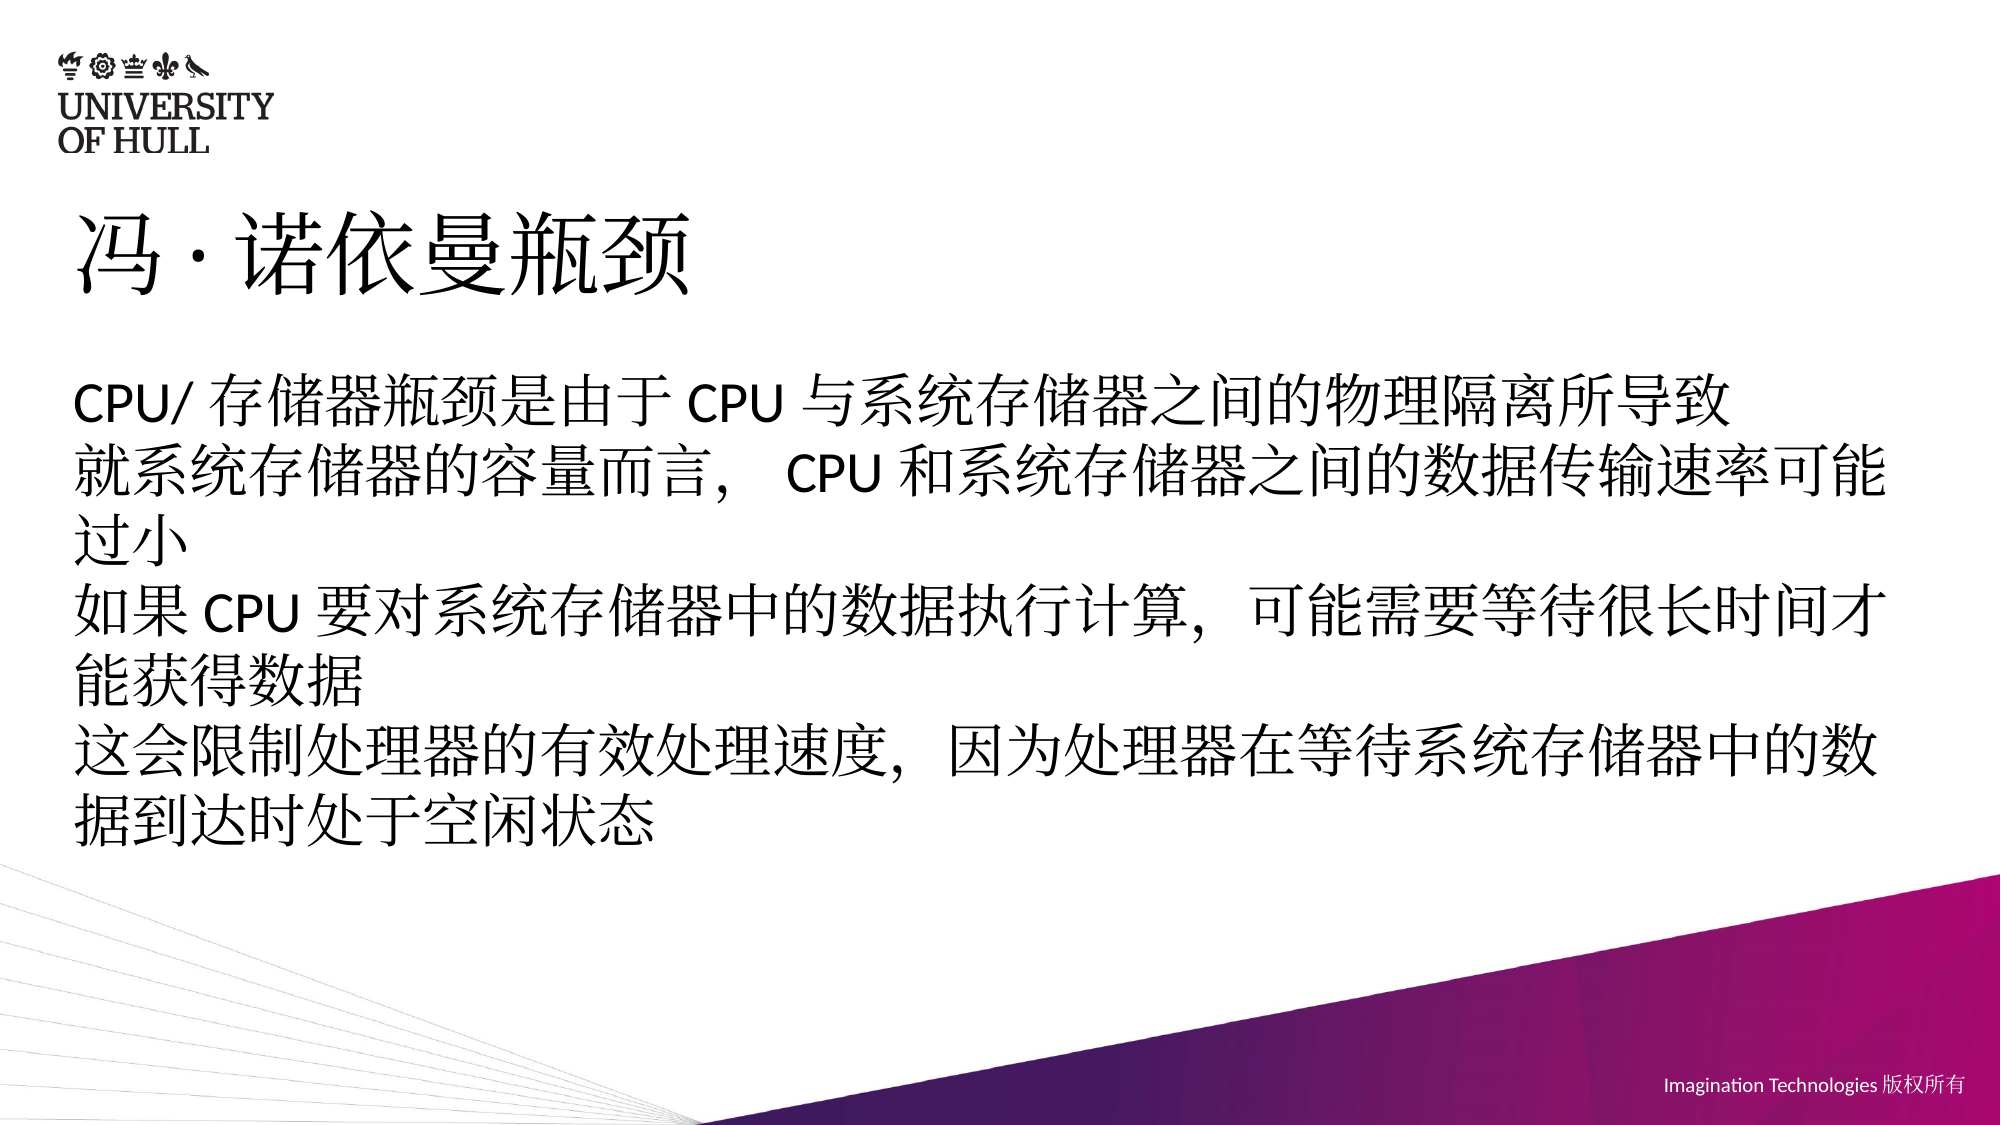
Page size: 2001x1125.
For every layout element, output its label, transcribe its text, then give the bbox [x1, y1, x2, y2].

list CPU/存储器瓶颈是由于CPU与系统存储器之间的物理隔离所导致 就系统存储器的容量而言，CPU和系统存储器之间的数据传输速率可能过小 如果CPU要对系统存储器中的数据执行计算，可能需要等待很长时间才能获得数据 这会限制处理器的有效处理速度，因为处理器在等待系统存储器中的数据到达时处于空闲状态 [57, 356, 1931, 1074]
title 冯·诺依曼瓶颈 [57, 178, 1931, 340]
picture [0, 0, 2000, 1125]
